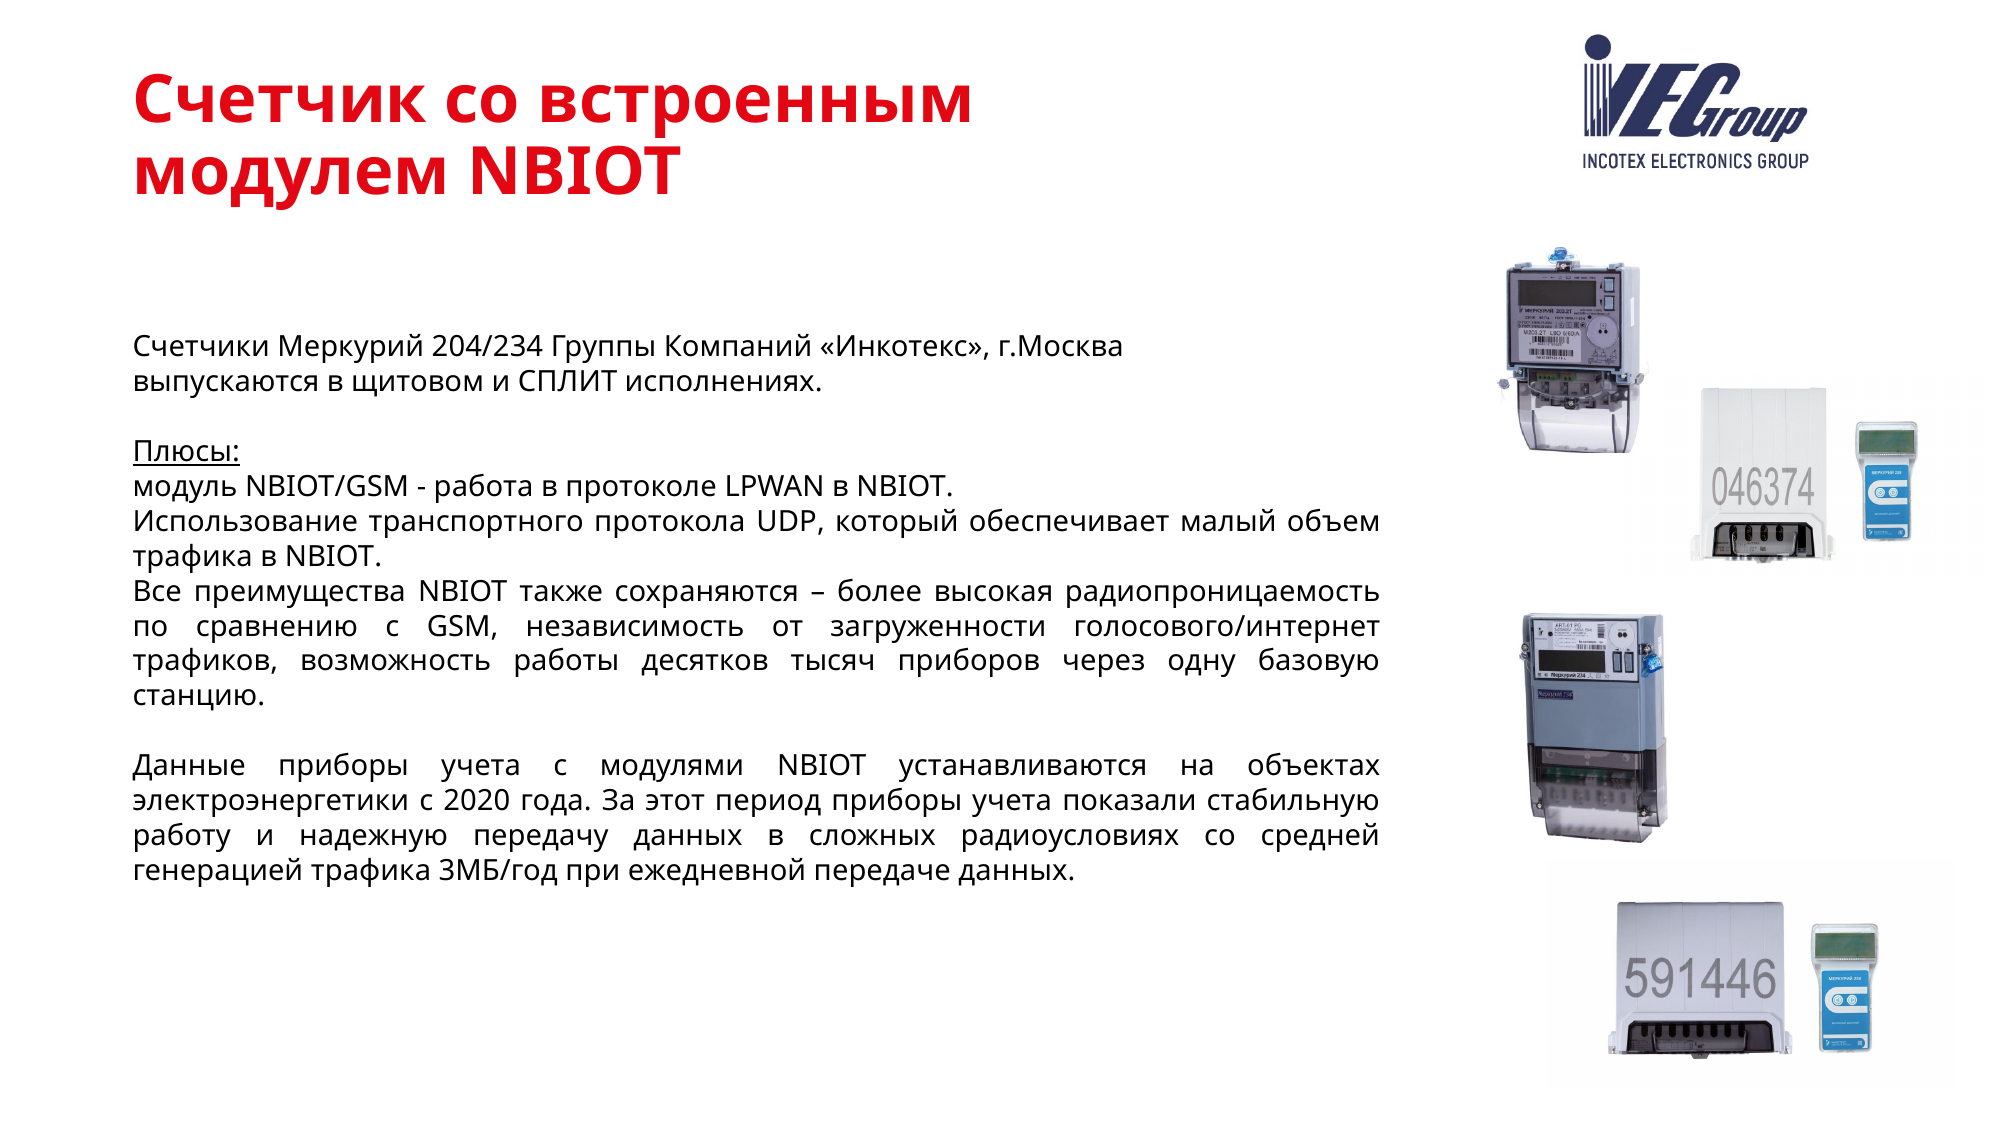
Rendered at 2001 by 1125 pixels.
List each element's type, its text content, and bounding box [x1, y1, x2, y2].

text_box Счетчики Меркурий 204/234 Группы Компаний «Инкотекс», г.Москва выпускаются в щитовом и СПЛИТ исполнениях. Плюсы: модуль NBIOT/GSM - работа в протоколе LPWAN в NBIOT. Использование транспортного протокола UDP, который обеспечивает малый объем трафика в NBIOT. Все преимущества NBIOT также сохраняются – более высокая радиопроницаемость по сравнению с GSM, независимость от загруженности голосового/интернет трафиков, возможность работы десятков тысяч приборов через одну базовую станцию. Данные приборы учета с модулями NBIOT устанавливаются на объектах электроэнергетики с 2020 года. За этот период приборы учета показали стабильную работу и надежную передачу данных в сложных радиоусловиях со средней генерацией трафика 3МБ/год при ежедневной передаче данных. [117, 319, 1396, 969]
picture [1519, 612, 1668, 843]
title Счетчик со встроенным модулем NBIOT [117, 94, 1071, 181]
picture [1554, 18, 1843, 191]
picture [1492, 247, 1987, 579]
picture [1547, 860, 1955, 1089]
